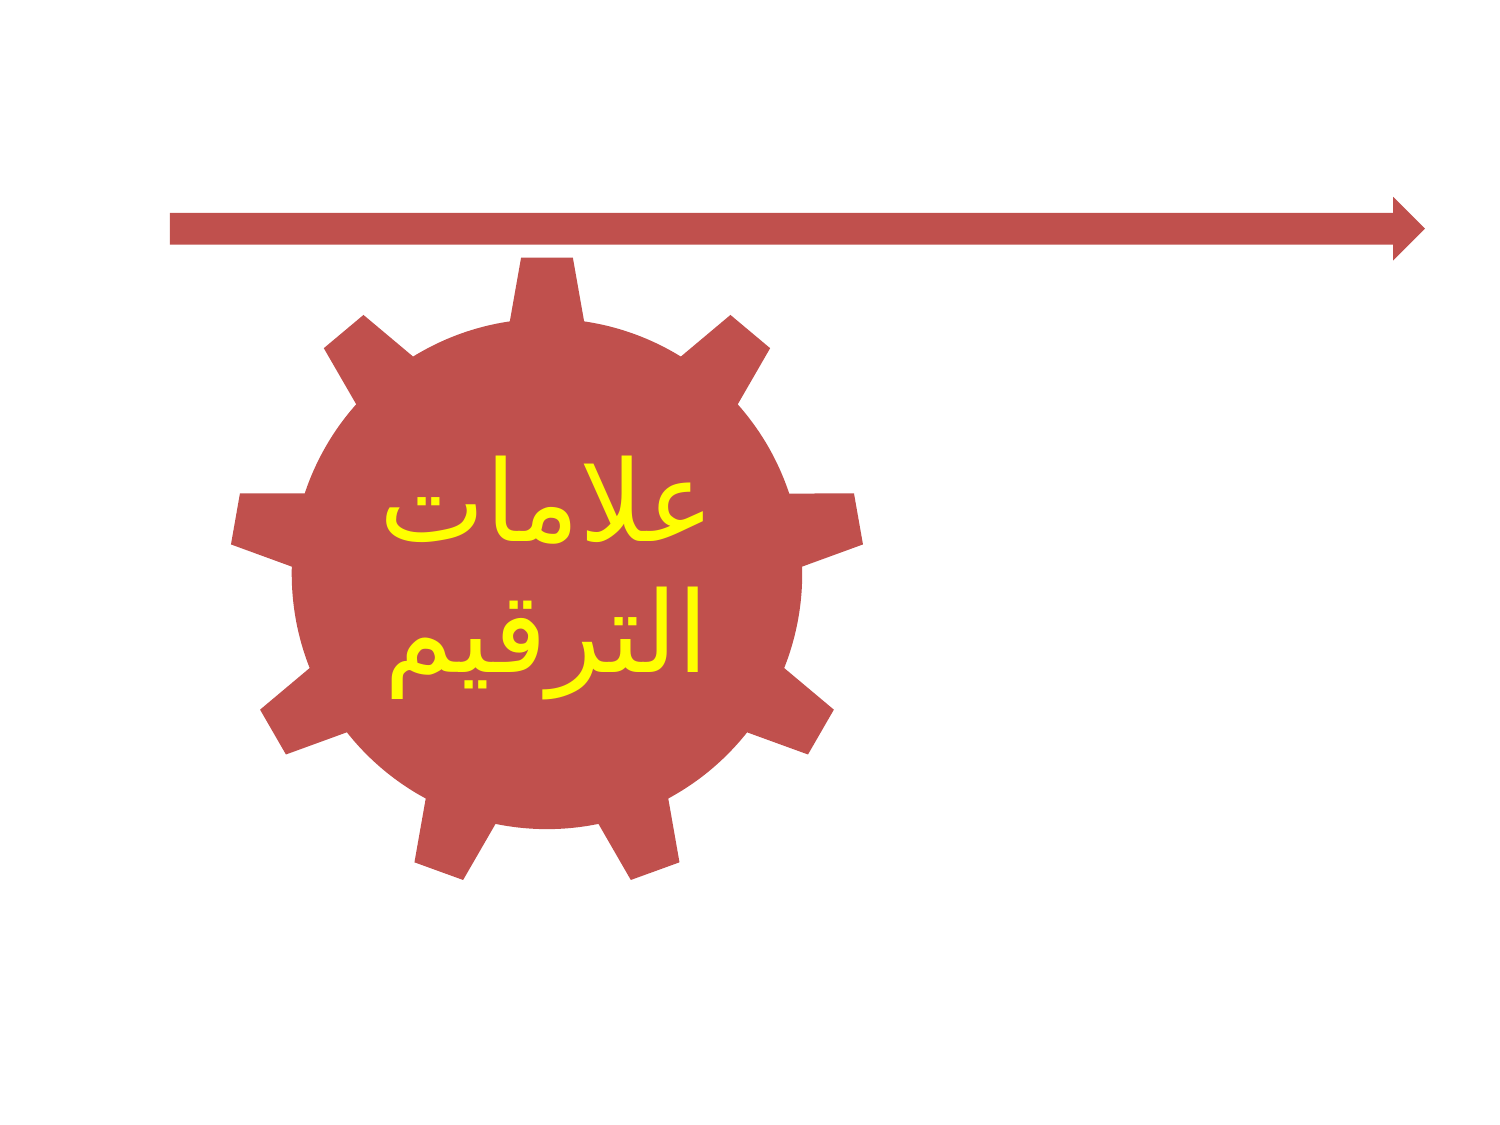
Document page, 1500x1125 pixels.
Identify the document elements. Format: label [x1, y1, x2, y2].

list [74, 0, 1426, 1125]
